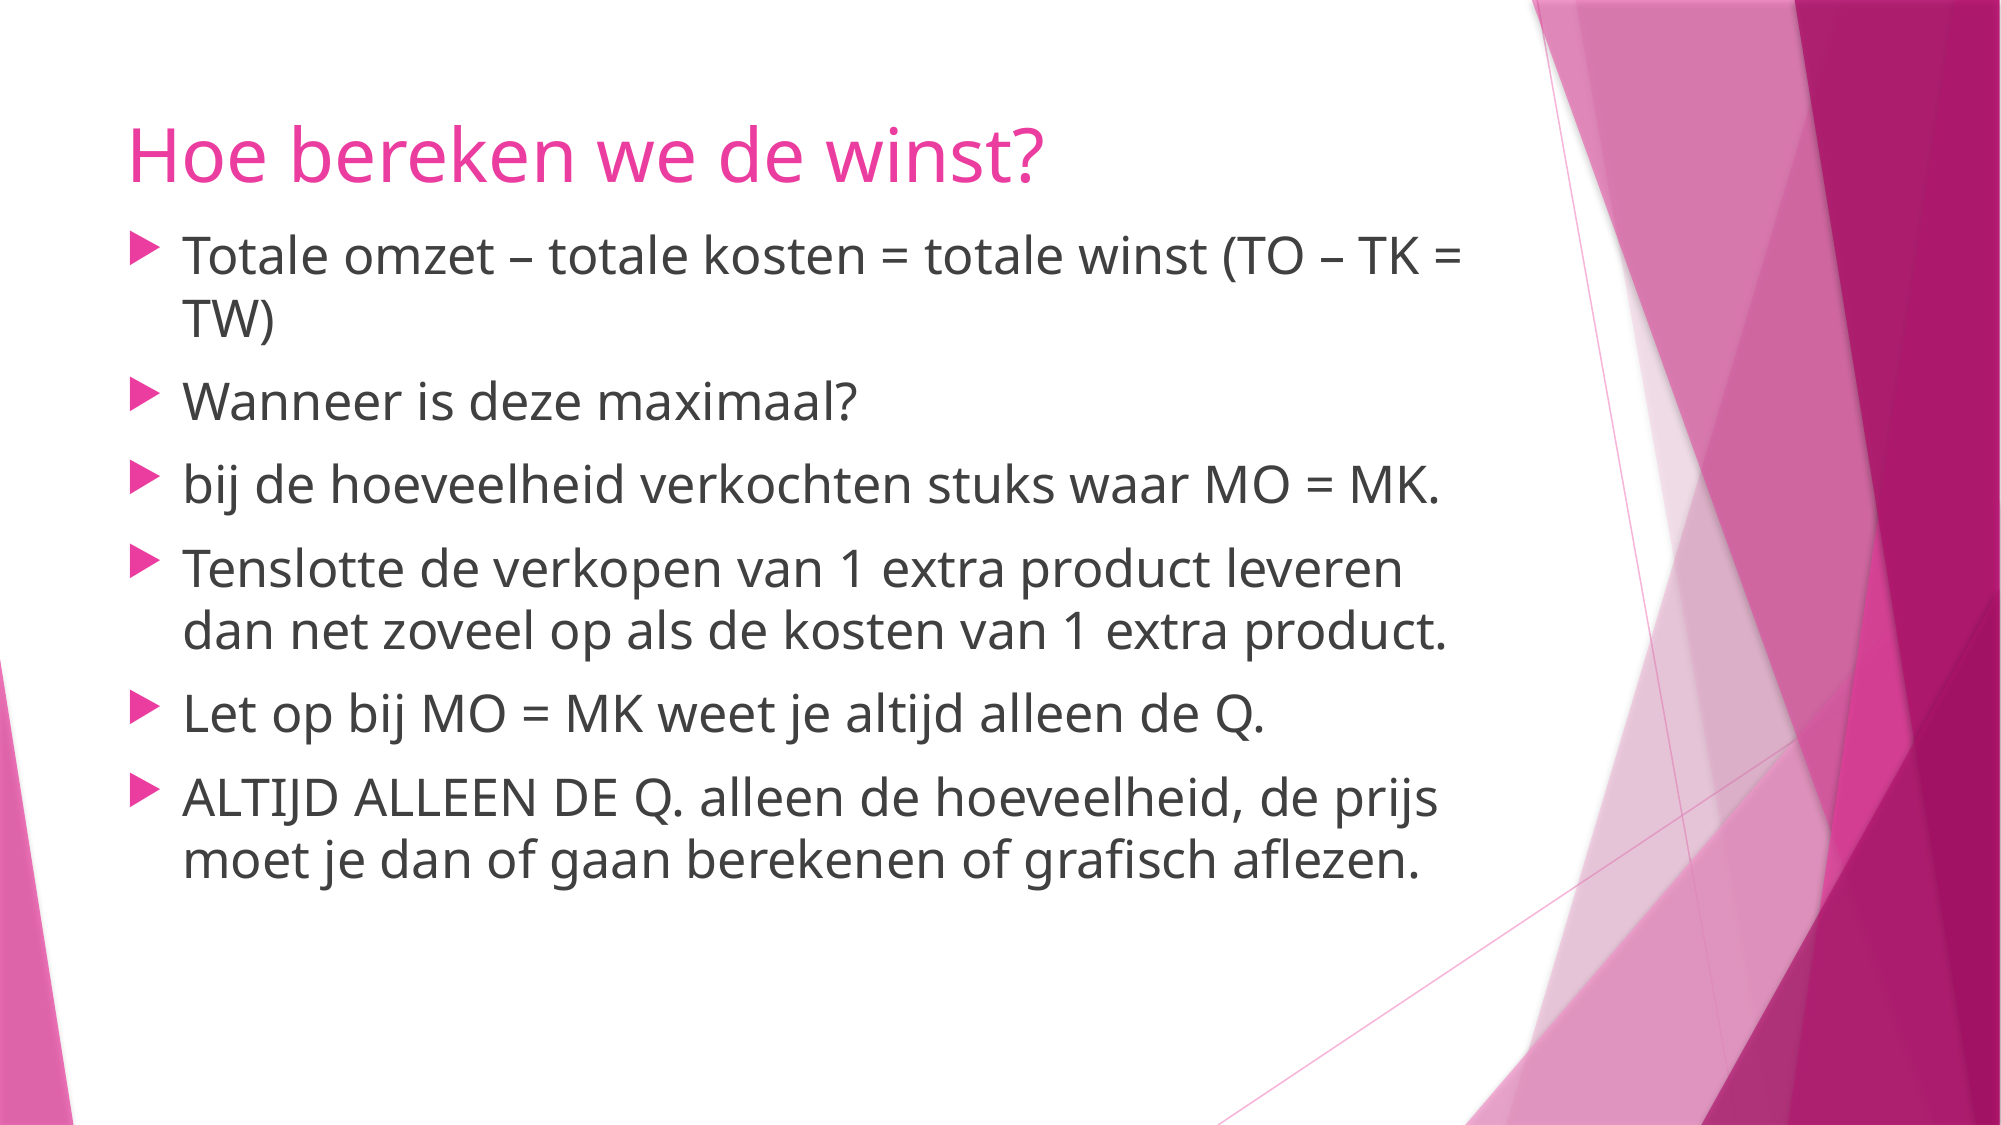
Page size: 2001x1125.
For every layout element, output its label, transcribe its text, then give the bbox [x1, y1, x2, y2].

title Hoe bereken we de winst? [111, 99, 1522, 215]
list Totale omzet – totale kosten = totale winst (TO – TK = TW) Wanneer is deze maximaal? bij de hoeveelheid verkochten stuks waar MO = MK. Tenslotte de verkopen van 1 extra product leveren dan net zoveel op als de kosten van 1 extra product. Let op bij MO = MK weet je altijd alleen de Q. ALTIJD ALLEEN DE Q. alleen de hoeveelheid, de prijs moet je dan of gaan berekenen of grafisch aflezen. [111, 215, 1522, 992]
